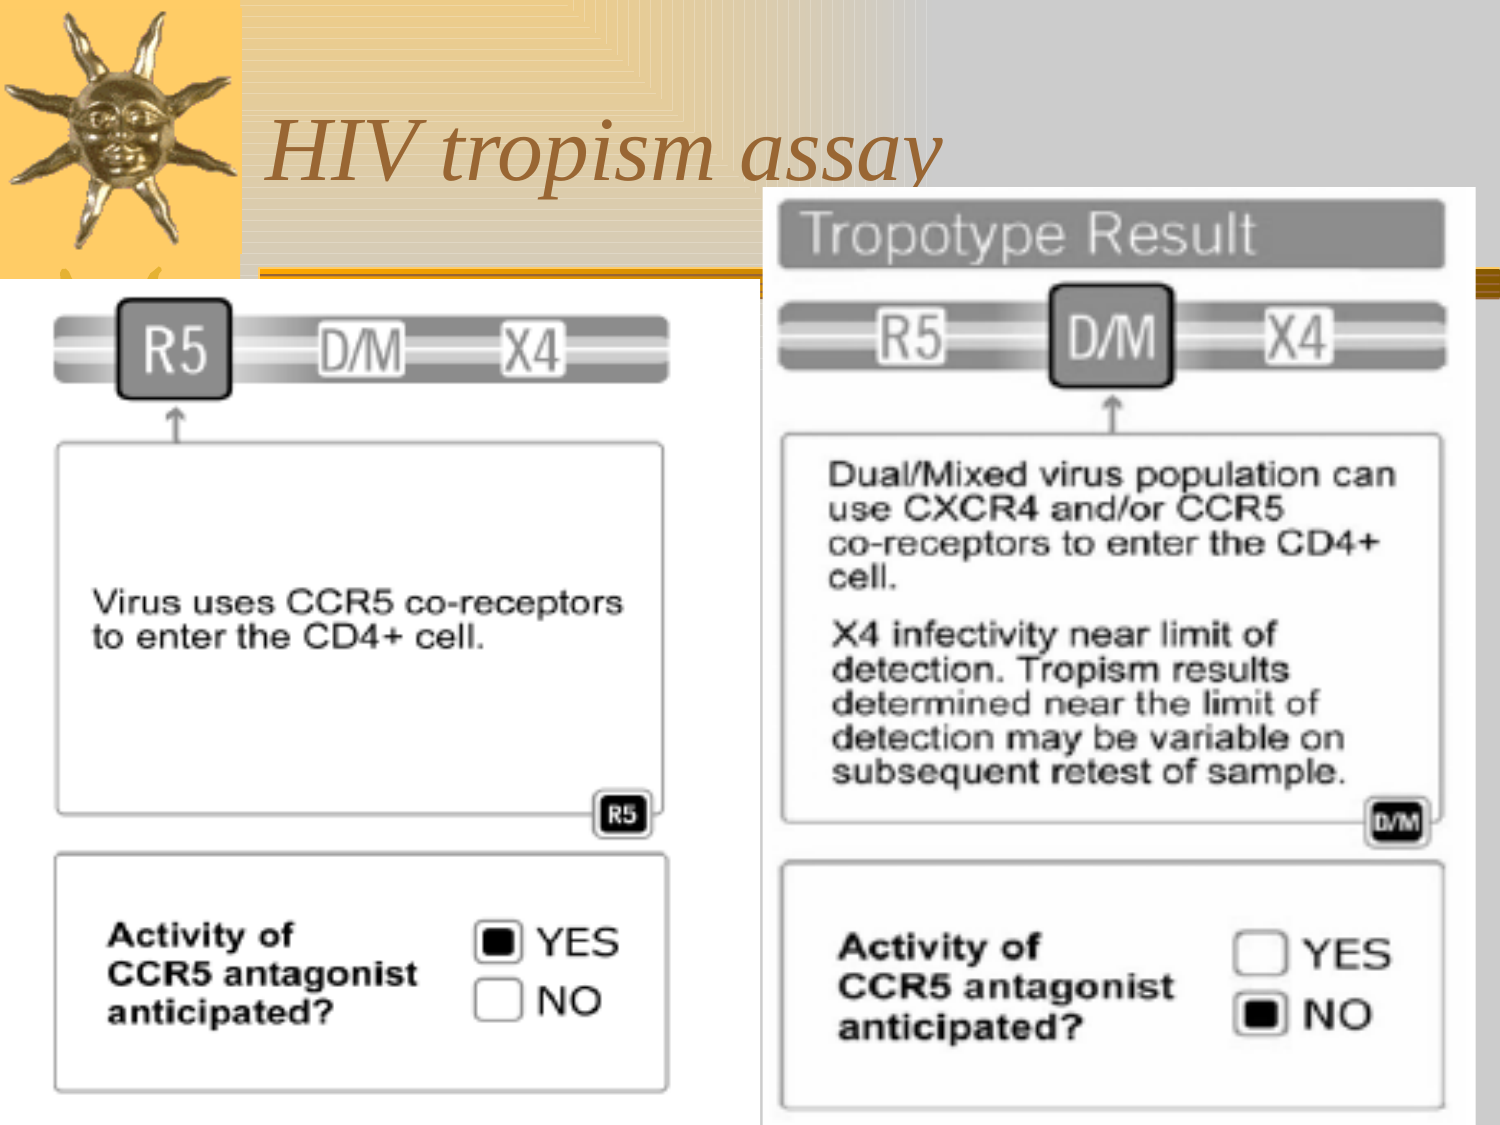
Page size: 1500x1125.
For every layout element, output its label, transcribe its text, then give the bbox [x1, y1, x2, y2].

picture [0, 279, 761, 1125]
title HIV tropism assay [250, 49, 1492, 238]
picture [762, 187, 1476, 1125]
picture [1, 8, 242, 254]
